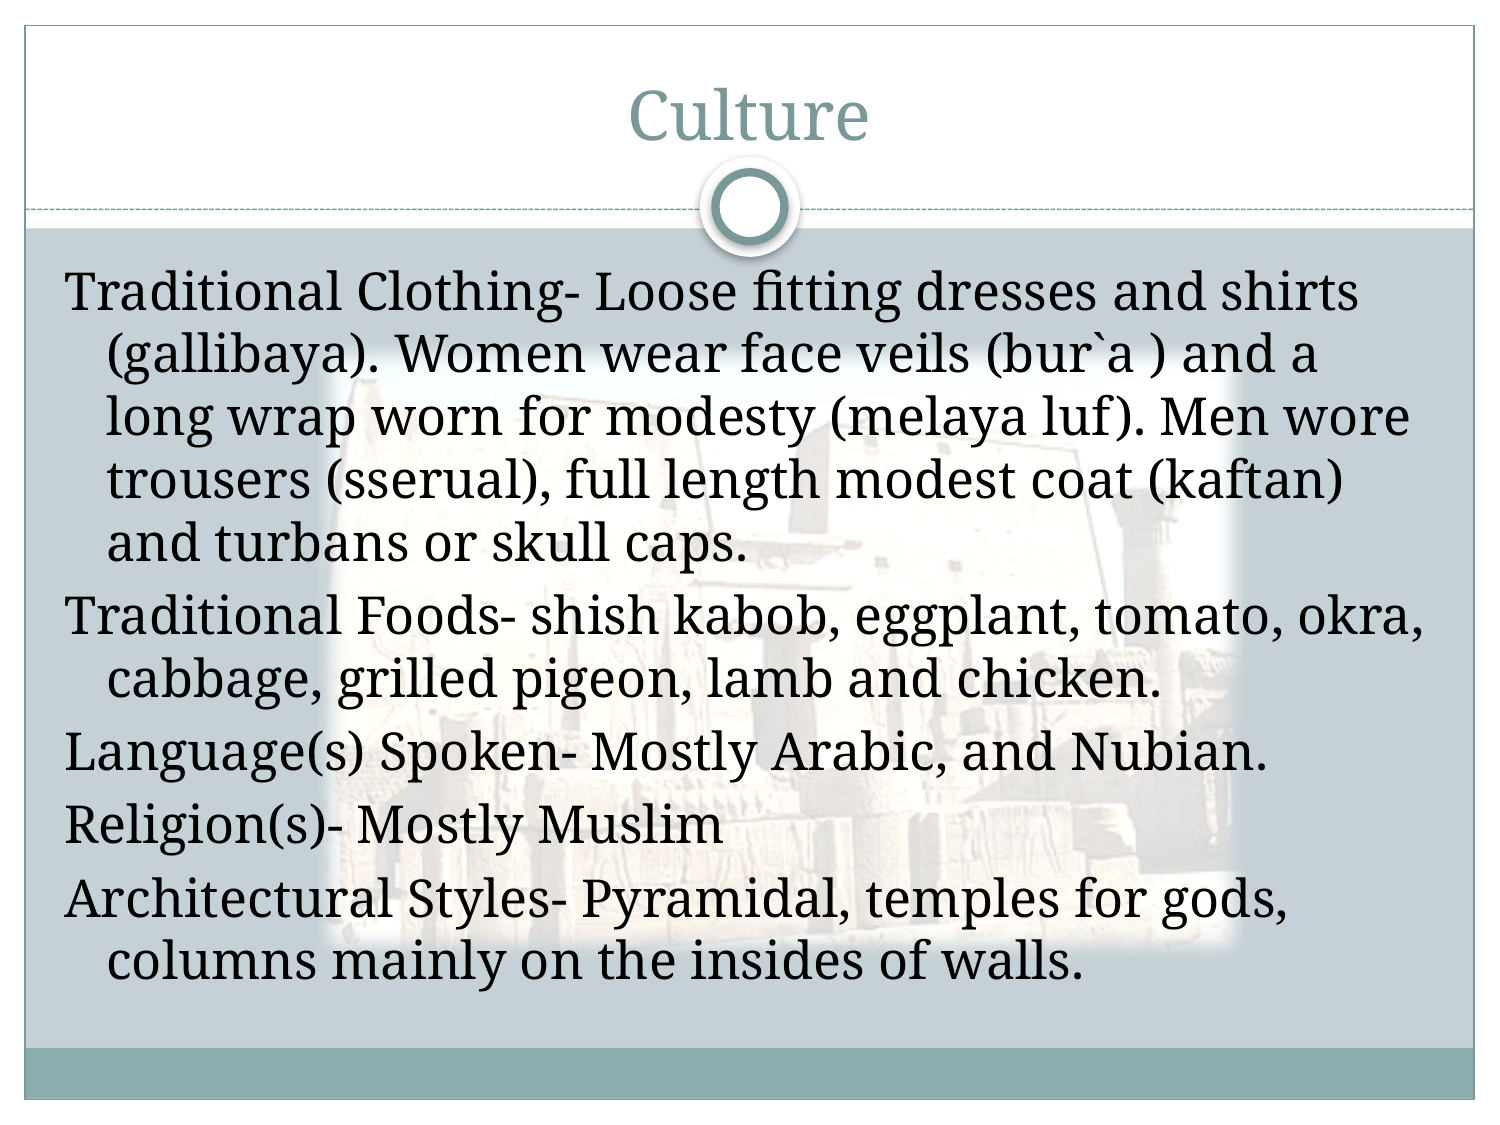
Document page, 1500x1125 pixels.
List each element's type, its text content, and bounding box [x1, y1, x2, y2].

list Traditional Clothing- Loose fitting dresses and shirts (gallibaya). Women wear face veils (bur`a ) and a long wrap worn for modesty (melaya luf). Men wore trousers (sserual), full length modest coat (kaftan) and turbans or skull caps. Traditional Foods- shish kabob, eggplant, tomato, okra, cabbage, grilled pigeon, lamb and chicken. Language(s) Spoken- Mostly Arabic, and Nubian. Religion(s)- Mostly Muslim Architectural Styles- Pyramidal, temples for gods, columns mainly on the insides of walls. [49, 250, 1445, 1001]
picture [312, 337, 1251, 964]
title Culture [49, 37, 1450, 162]
